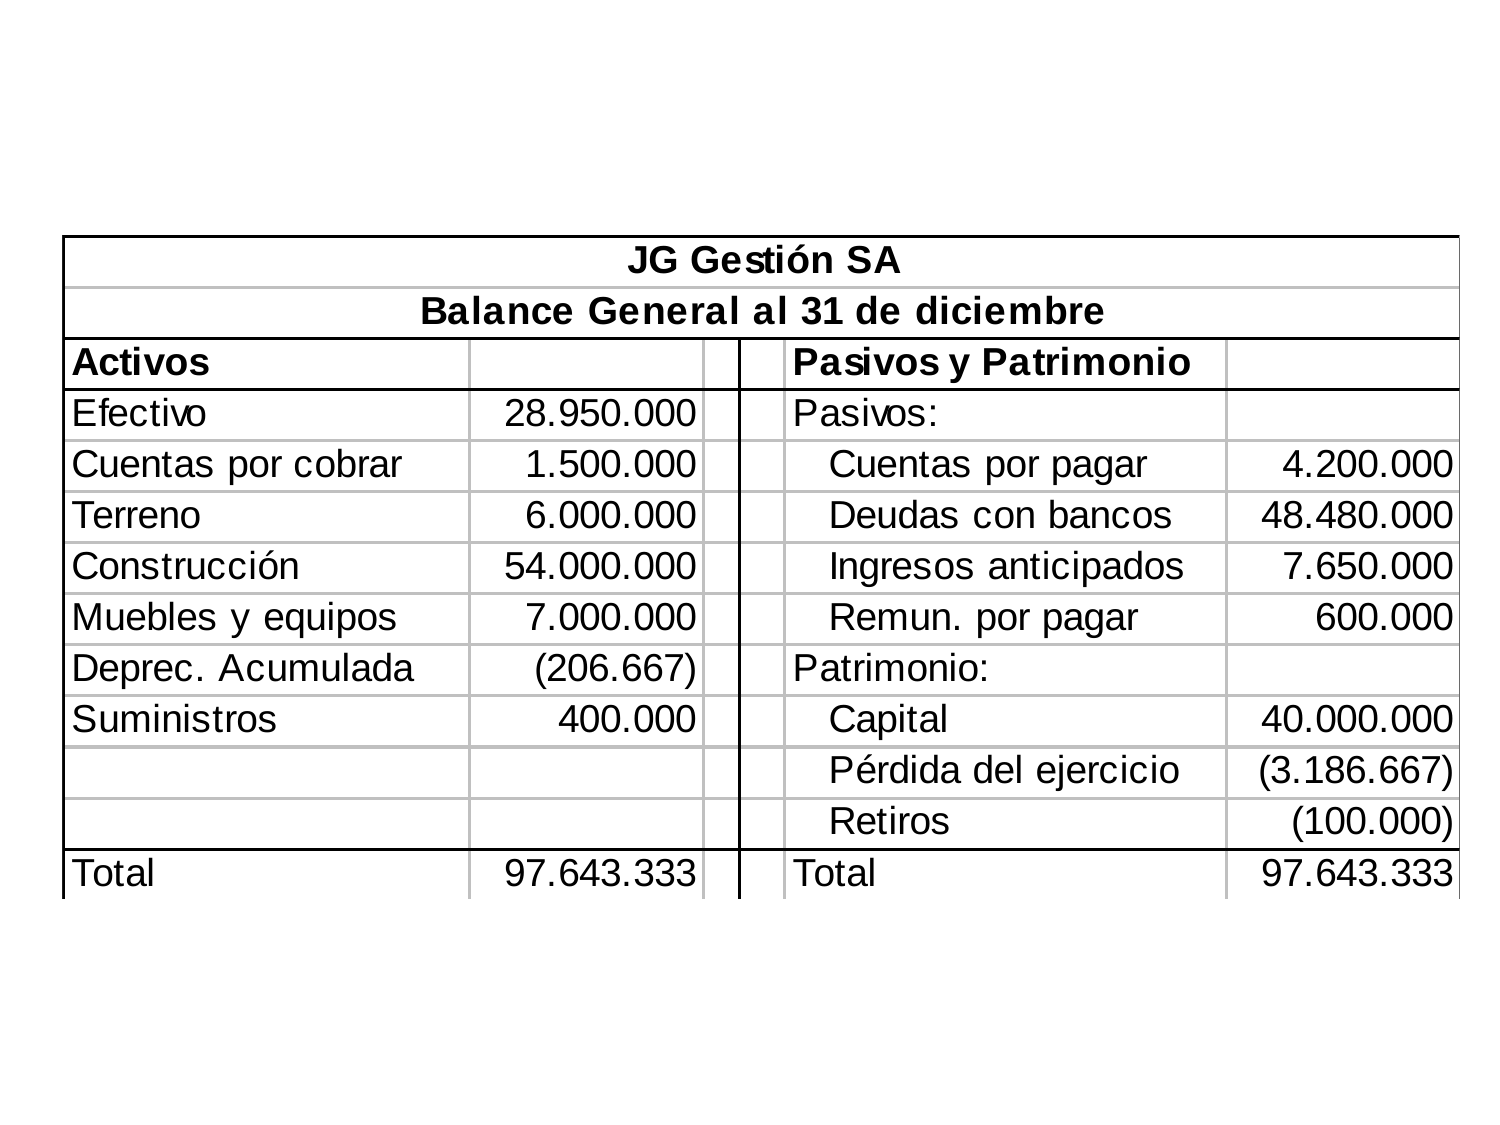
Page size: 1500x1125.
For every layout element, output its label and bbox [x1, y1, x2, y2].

text_box [62, 234, 1463, 903]
